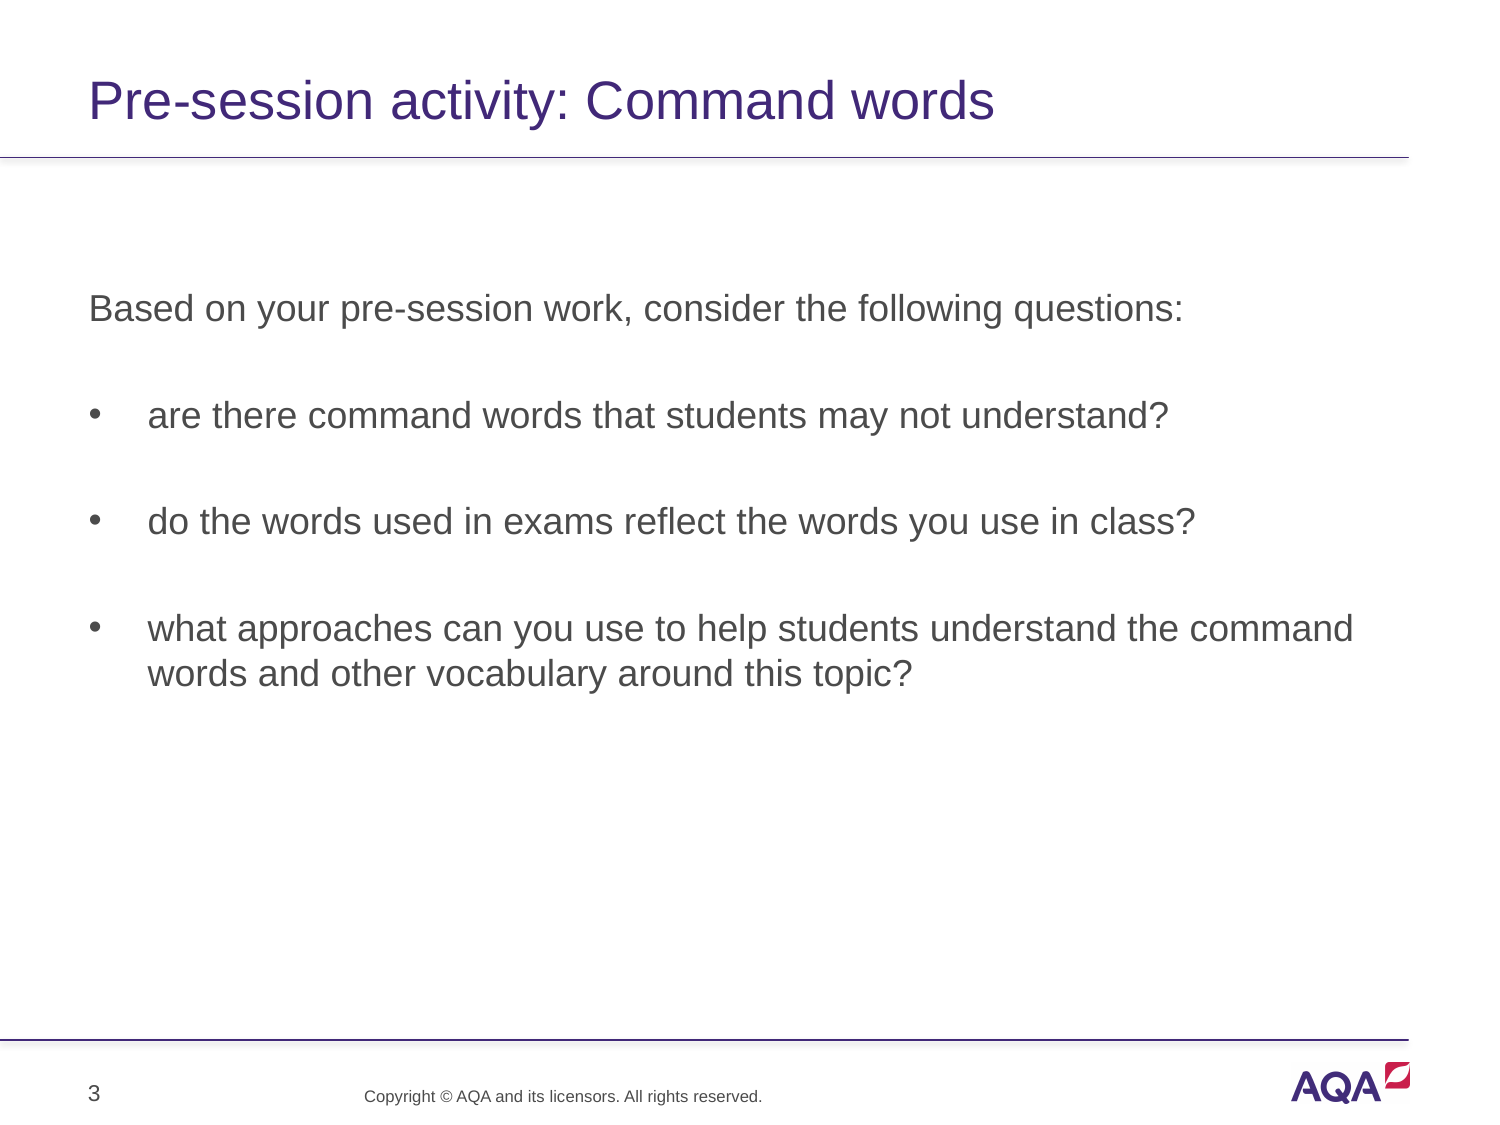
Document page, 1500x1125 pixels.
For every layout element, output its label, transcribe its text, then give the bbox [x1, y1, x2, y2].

list Based on your pre-session work, consider the following questions: are there command words that students may not understand? do the words used in exams reflect the words you use in class? what approaches can you use to help students understand the command words and other vocabulary around this topic? [88, 284, 1409, 1007]
slide_number 3 [72, 1062, 188, 1123]
footer Copyright © AQA and its licensors. All rights reserved. [324, 1084, 764, 1124]
picture [1291, 1062, 1410, 1104]
title Pre-session activity: Command words [88, 72, 1409, 144]
